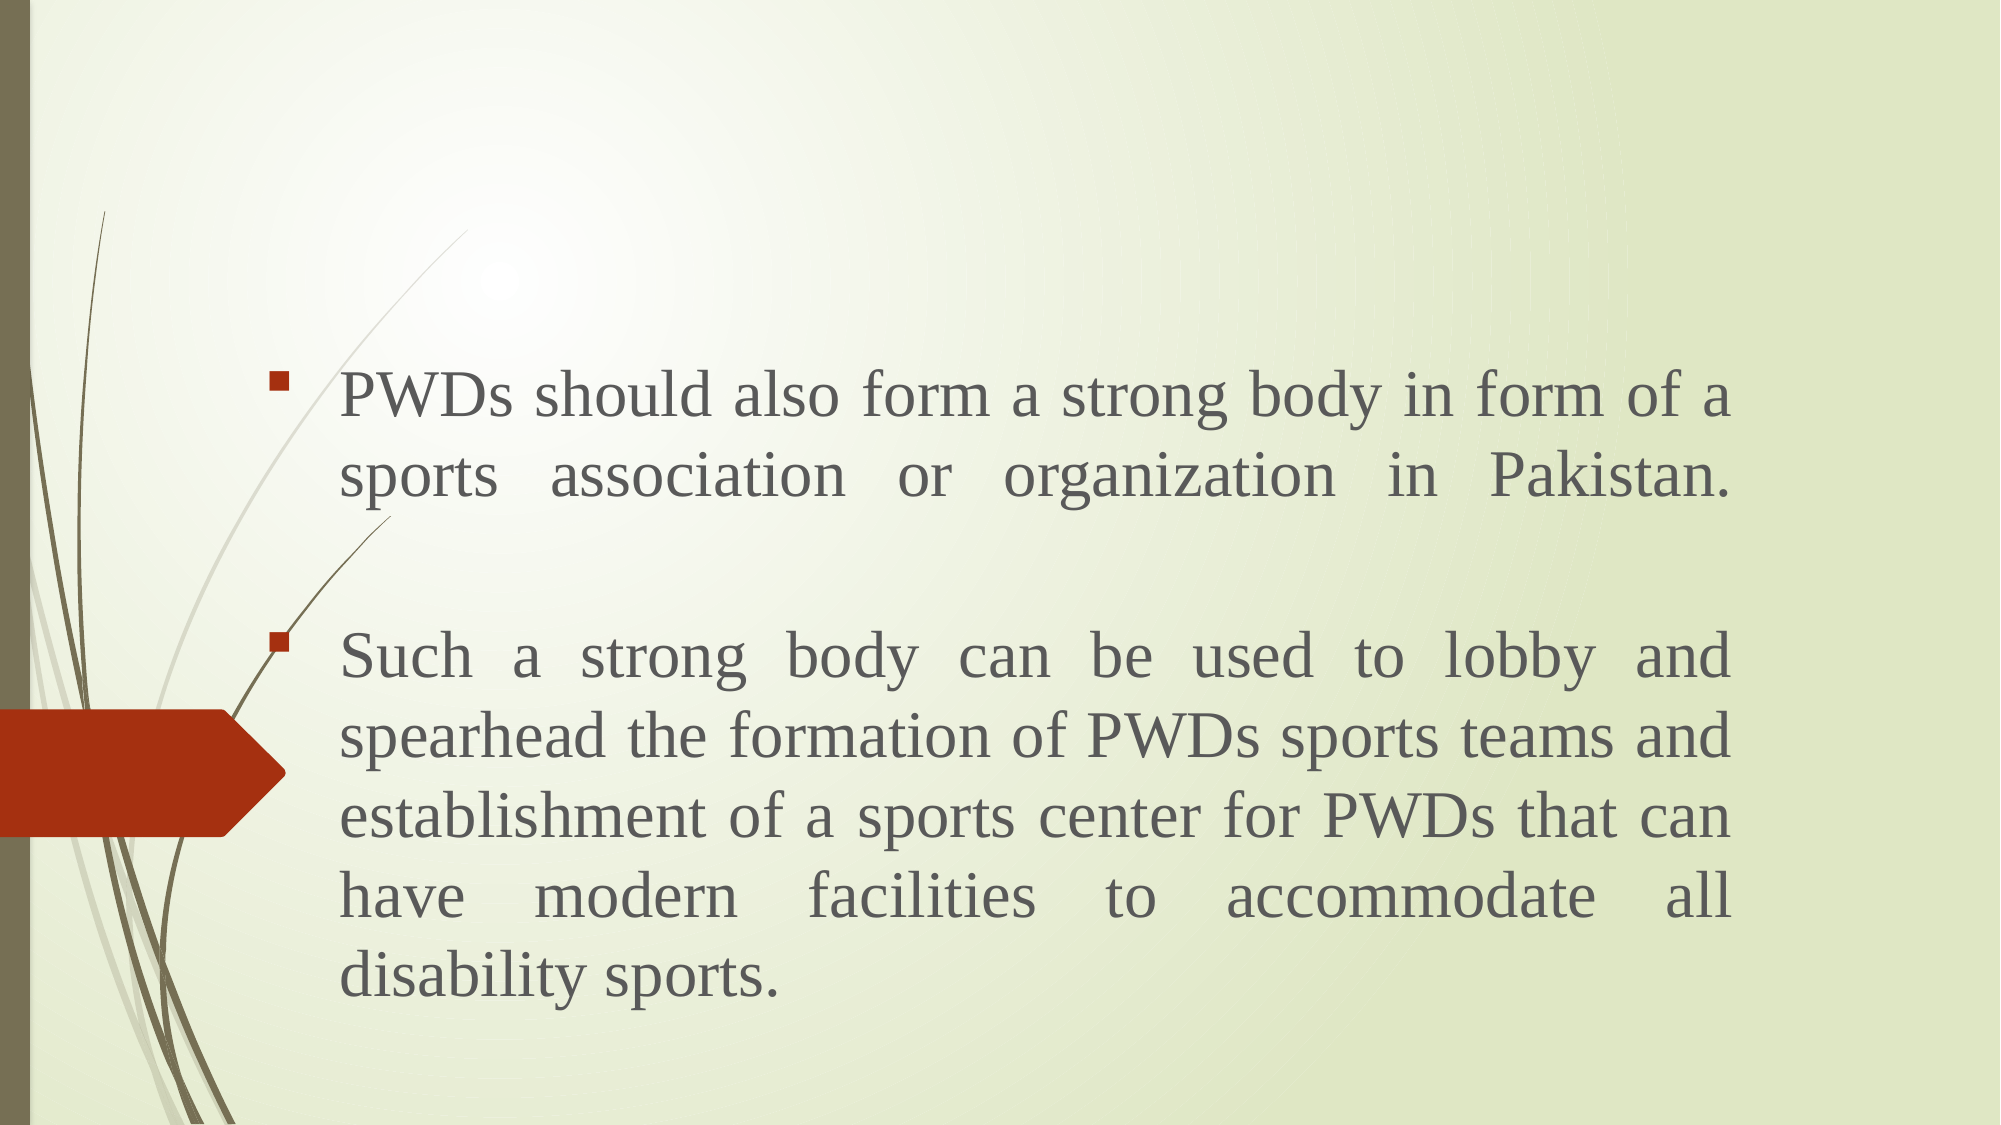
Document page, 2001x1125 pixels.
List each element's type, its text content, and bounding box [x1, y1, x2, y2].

subtitle PWDs should also form a strong body in form of a sports association or organization in Pakistan. Such a strong body can be used to lobby and spearhead the formation of PWDs sports teams and establishment of a sports center for PWDs that can have modern facilities to accommodate all disability sports. [249, 342, 1750, 1027]
